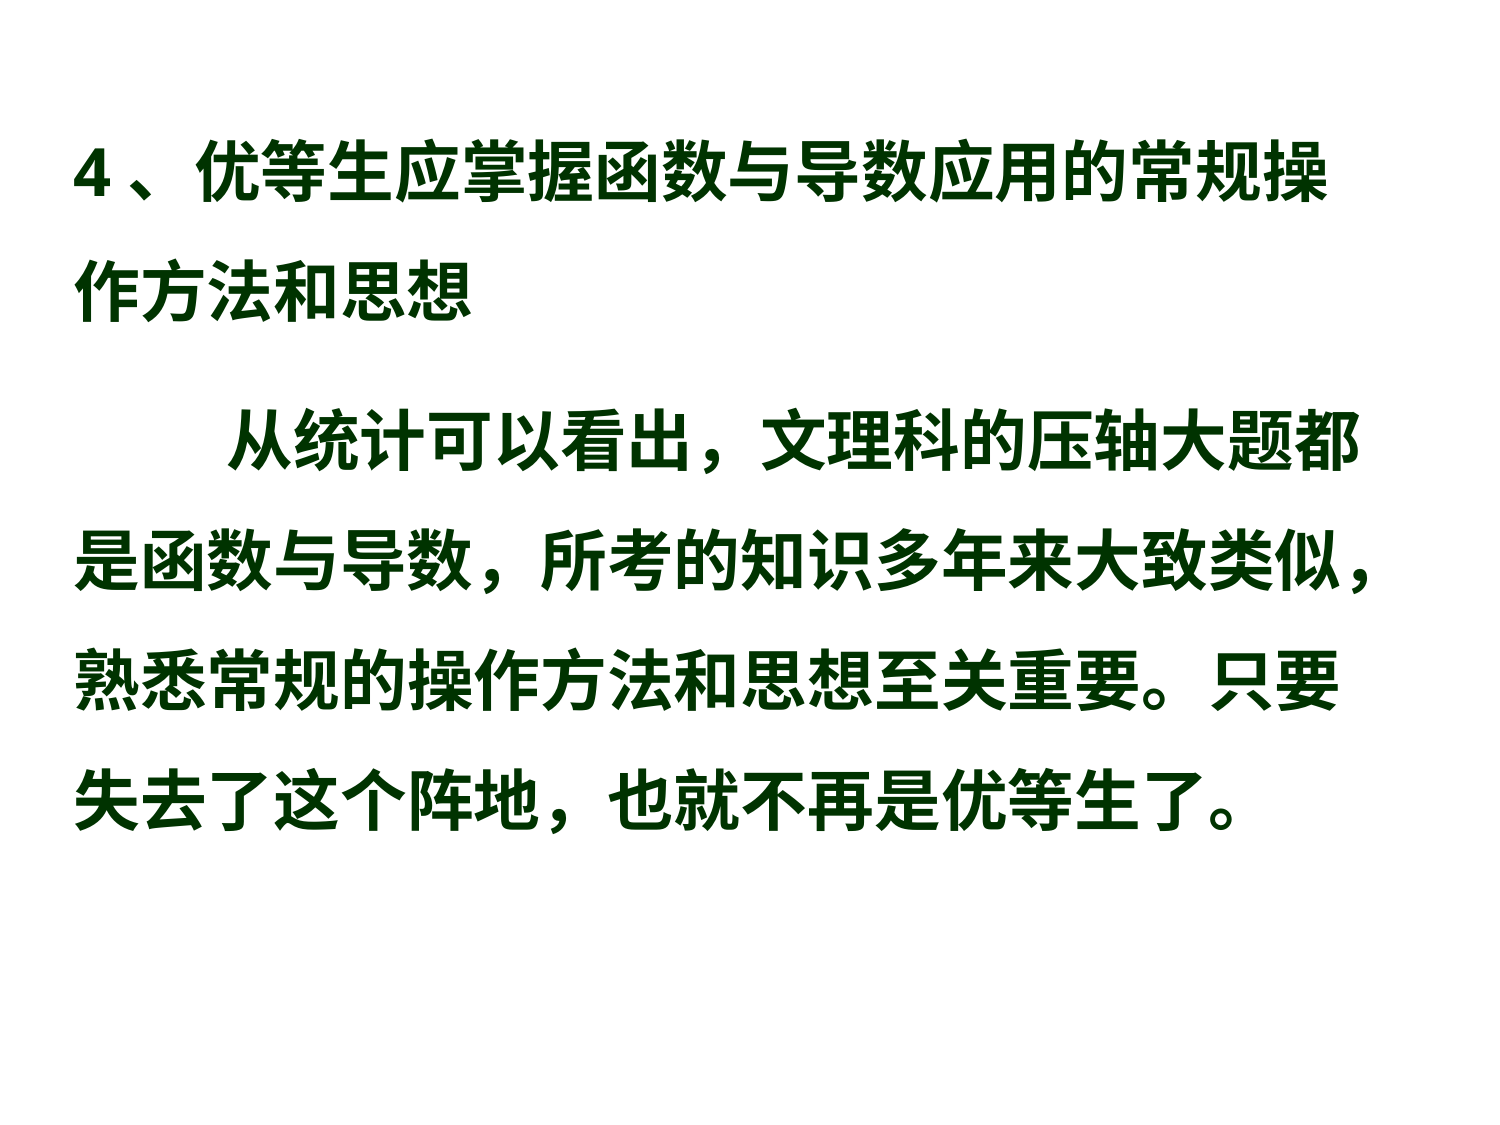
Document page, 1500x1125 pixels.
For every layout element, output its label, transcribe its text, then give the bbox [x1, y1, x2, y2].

text_box 从统计可以看出，文理科的压轴大题都是函数与导数，所考的知识多年来大致类似，熟悉常规的操作方法和思想至关重要。只要失去了这个阵地，也就不再是优等生了。 [58, 351, 1418, 846]
text_box 4、优等生应掌握函数与导数应用的常规操作方法和思想 [58, 81, 1349, 337]
